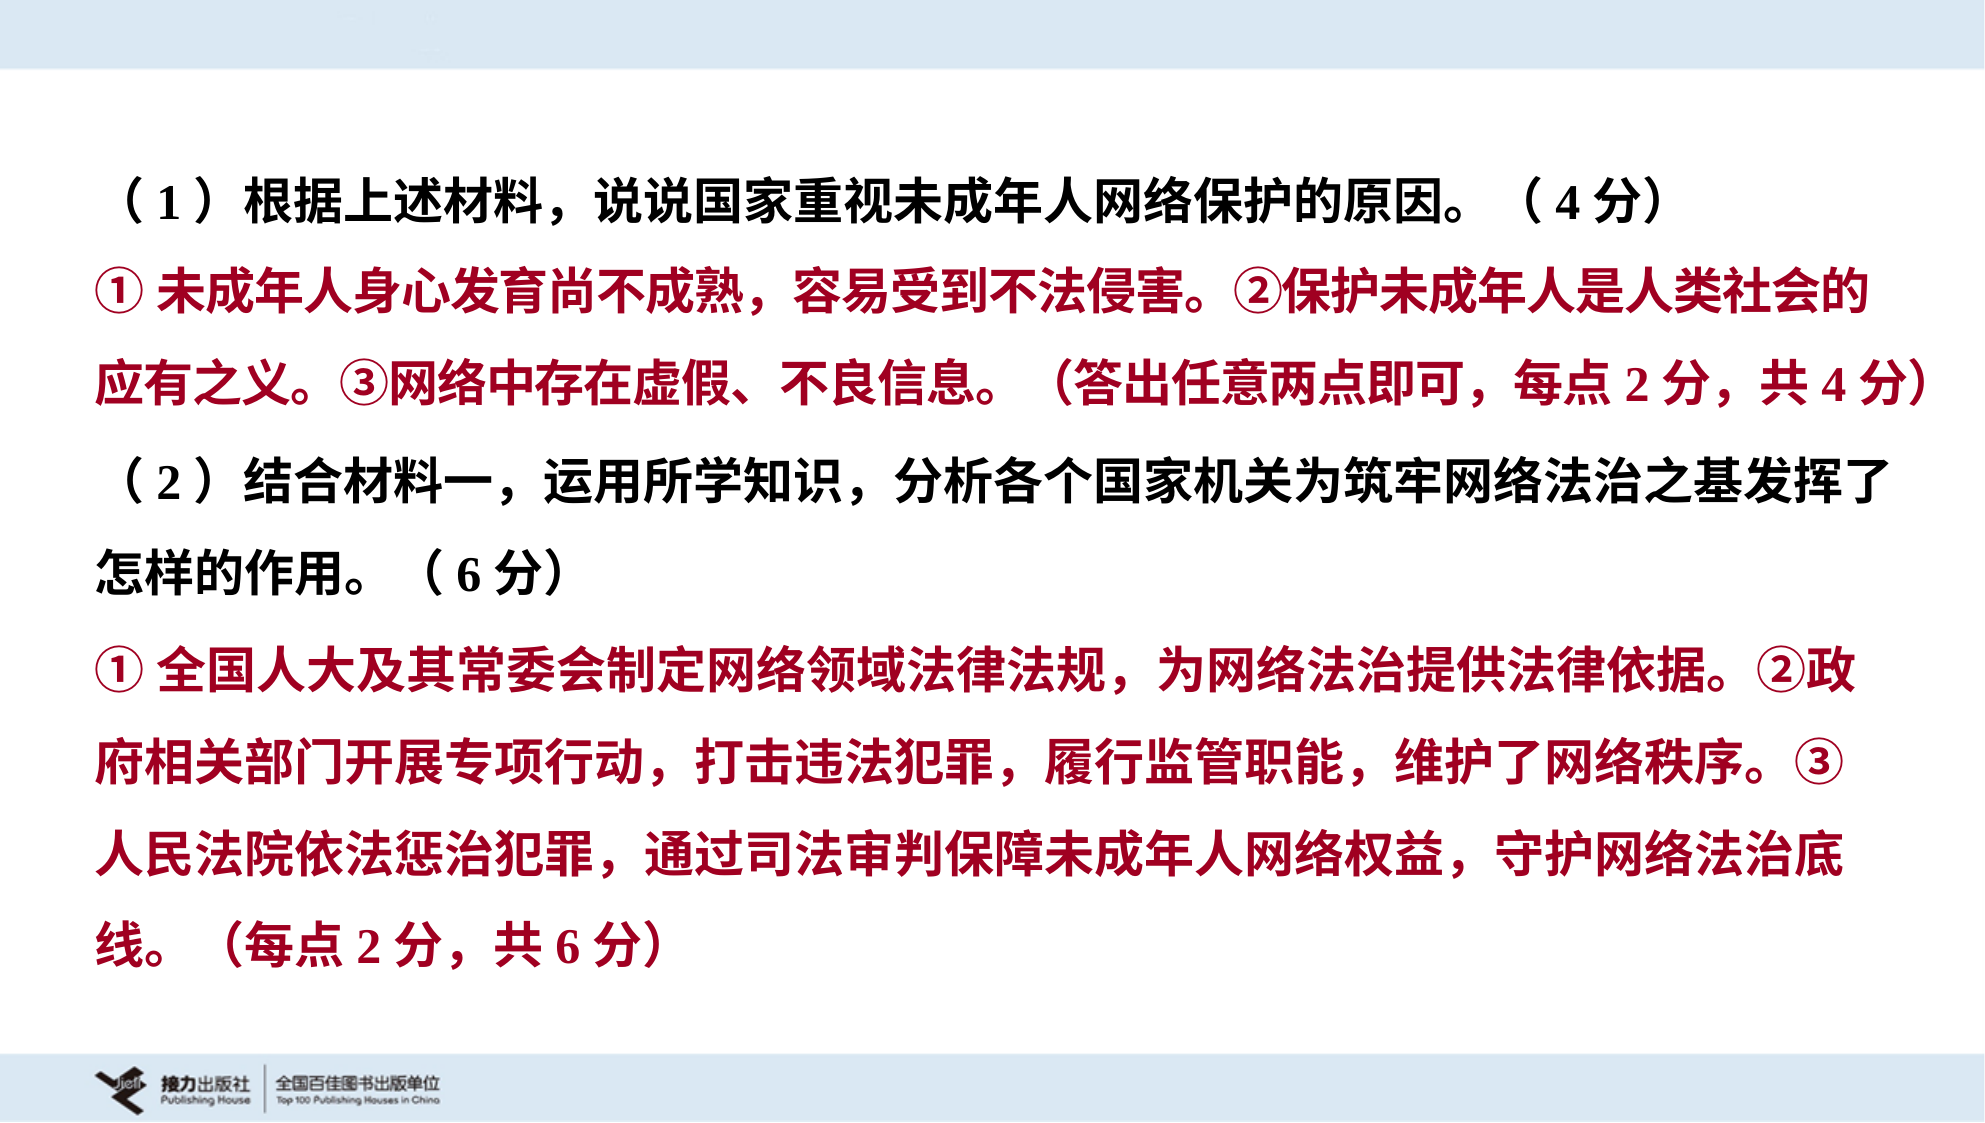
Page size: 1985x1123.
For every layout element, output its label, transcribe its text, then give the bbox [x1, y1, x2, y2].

text_box ①未成年人身心发育尚不成熟，容易受到不法侵害。②保护未成年人是人类社会的 应有之义。③网络中存在虚假、不良信息。（答出任意两点即可，每点2分，共4分） [94, 228, 1892, 412]
text_box ①全国人大及其常委会制定网络领域法律法规，为网络法治提供法律依据。②政 府相关部门开展专项行动，打击违法犯罪，履行监管职能，维护了网络秩序。③ 人民法院依法惩治犯罪，通过司法审判保障未成年人网络权益，守护网络法治底 线。（每点2分，共6分） [94, 607, 1892, 974]
text_box （2）结合材料一，运用所学知识，分析各个国家机关为筑牢网络法治之基发挥了 怎样的作用。（6分） [94, 417, 1892, 602]
picture [0, 0, 1985, 1122]
text_box （1）根据上述材料，说说国家重视未成年人网络保护的原因。（4分） [94, 142, 1892, 228]
